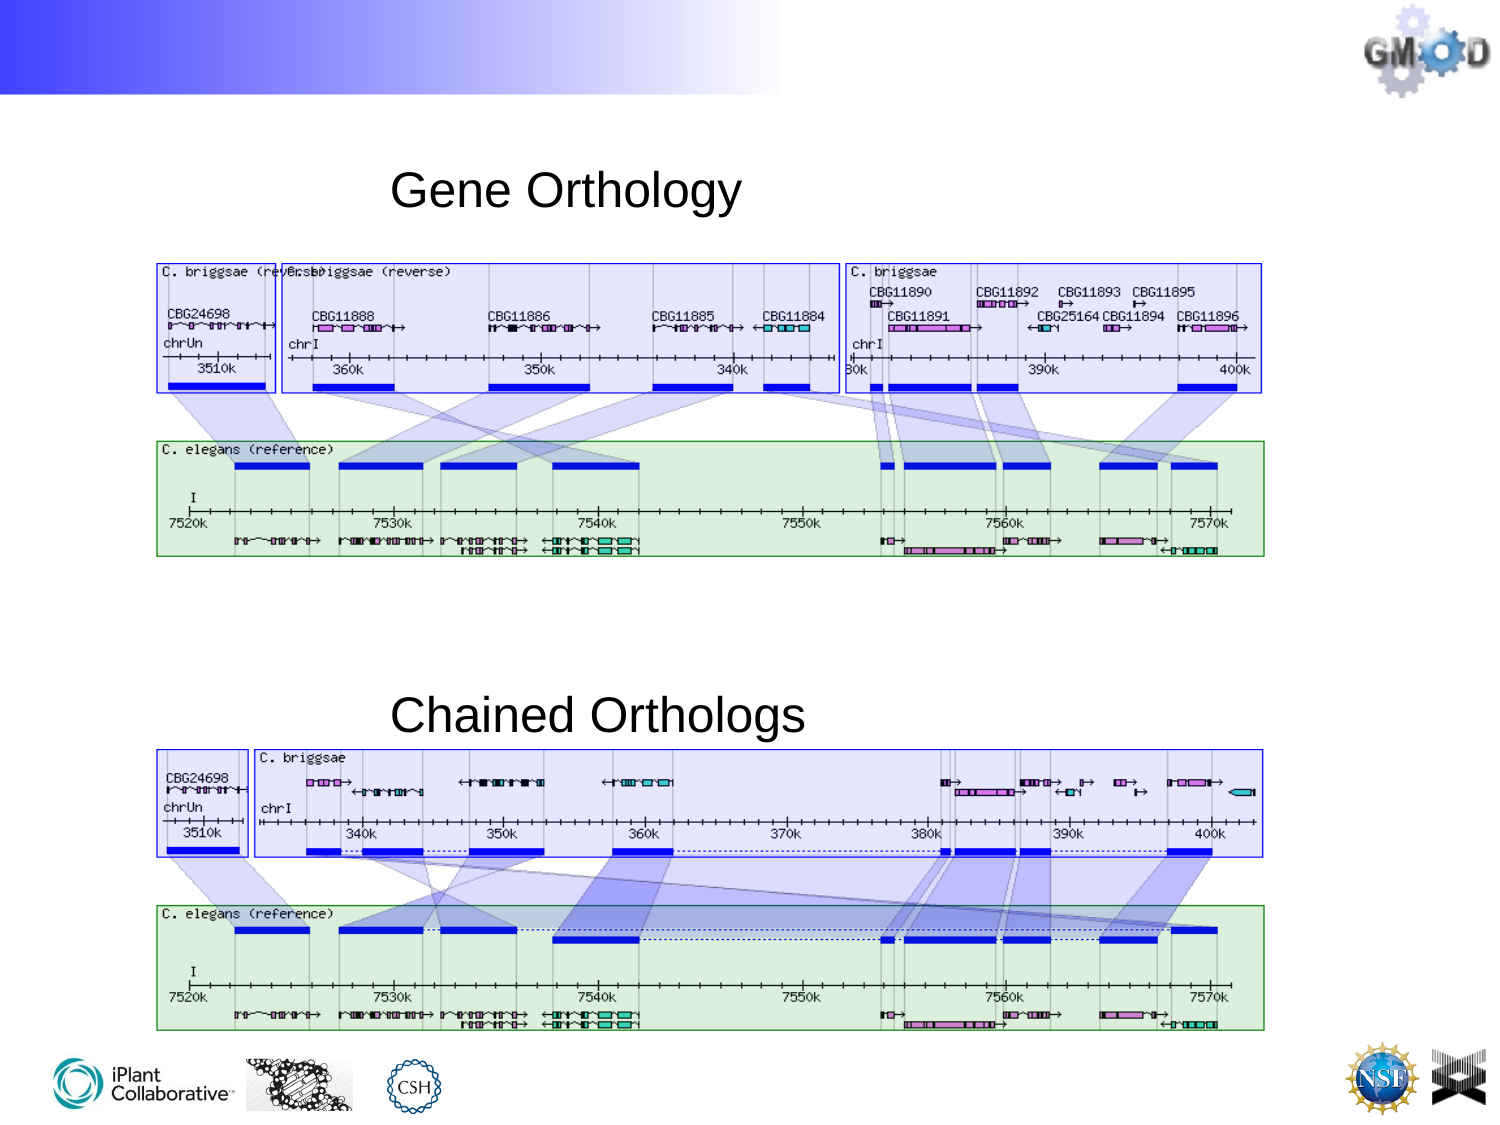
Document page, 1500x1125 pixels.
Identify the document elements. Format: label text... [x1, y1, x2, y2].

picture [1344, 1040, 1420, 1116]
picture [149, 263, 1270, 563]
picture [39, 1053, 240, 1115]
text_box Chained Orthologs [374, 674, 821, 748]
picture [149, 749, 1270, 1038]
picture [382, 1054, 442, 1116]
text_box Gene Orthology [374, 149, 758, 225]
picture [1431, 1049, 1487, 1105]
picture [246, 1056, 353, 1113]
